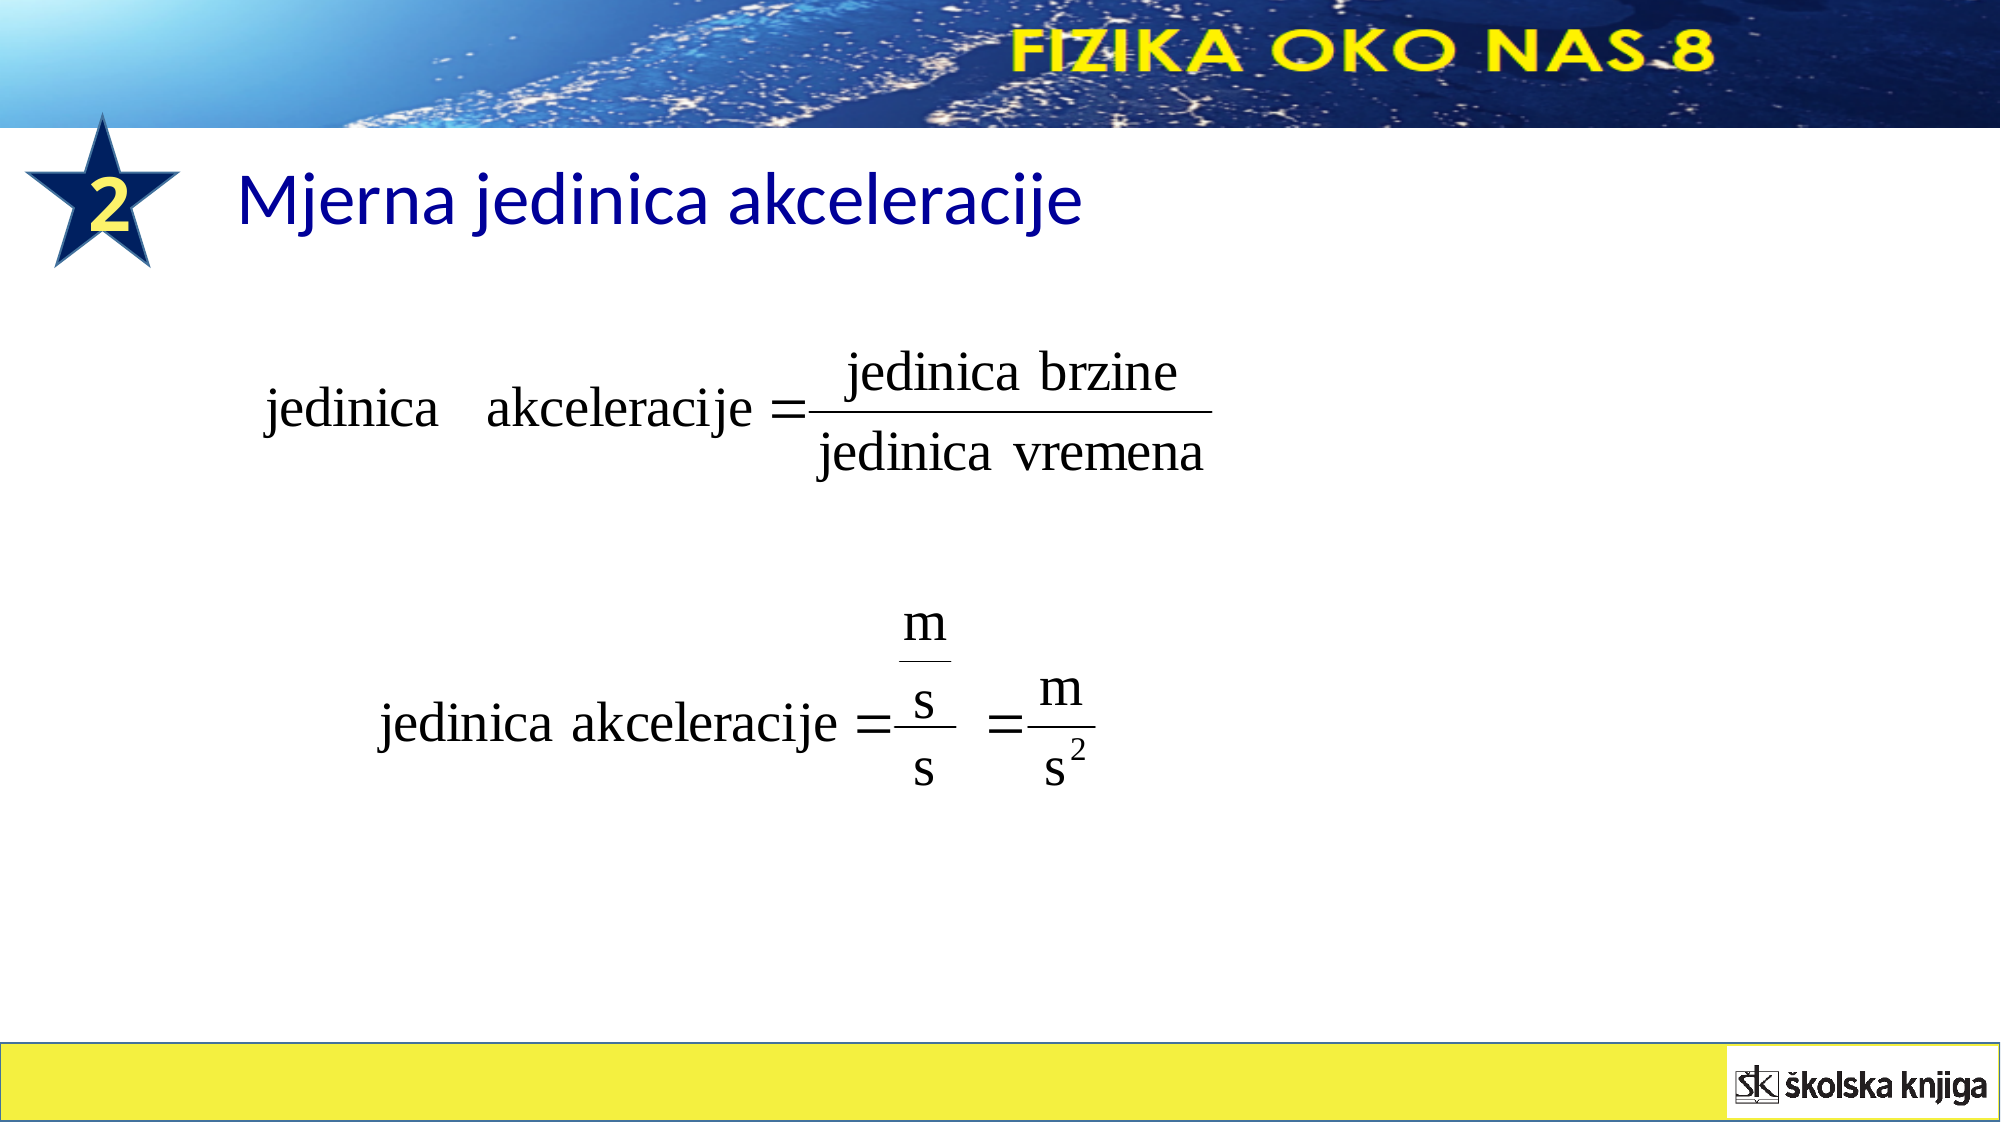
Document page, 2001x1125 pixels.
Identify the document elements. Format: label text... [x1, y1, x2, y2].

text_box 2 [24, 111, 181, 269]
picture [0, 0, 2000, 128]
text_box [251, 336, 1237, 797]
text_box Mjerna jedinica akceleracije [221, 142, 1129, 248]
picture [1727, 1046, 1998, 1118]
